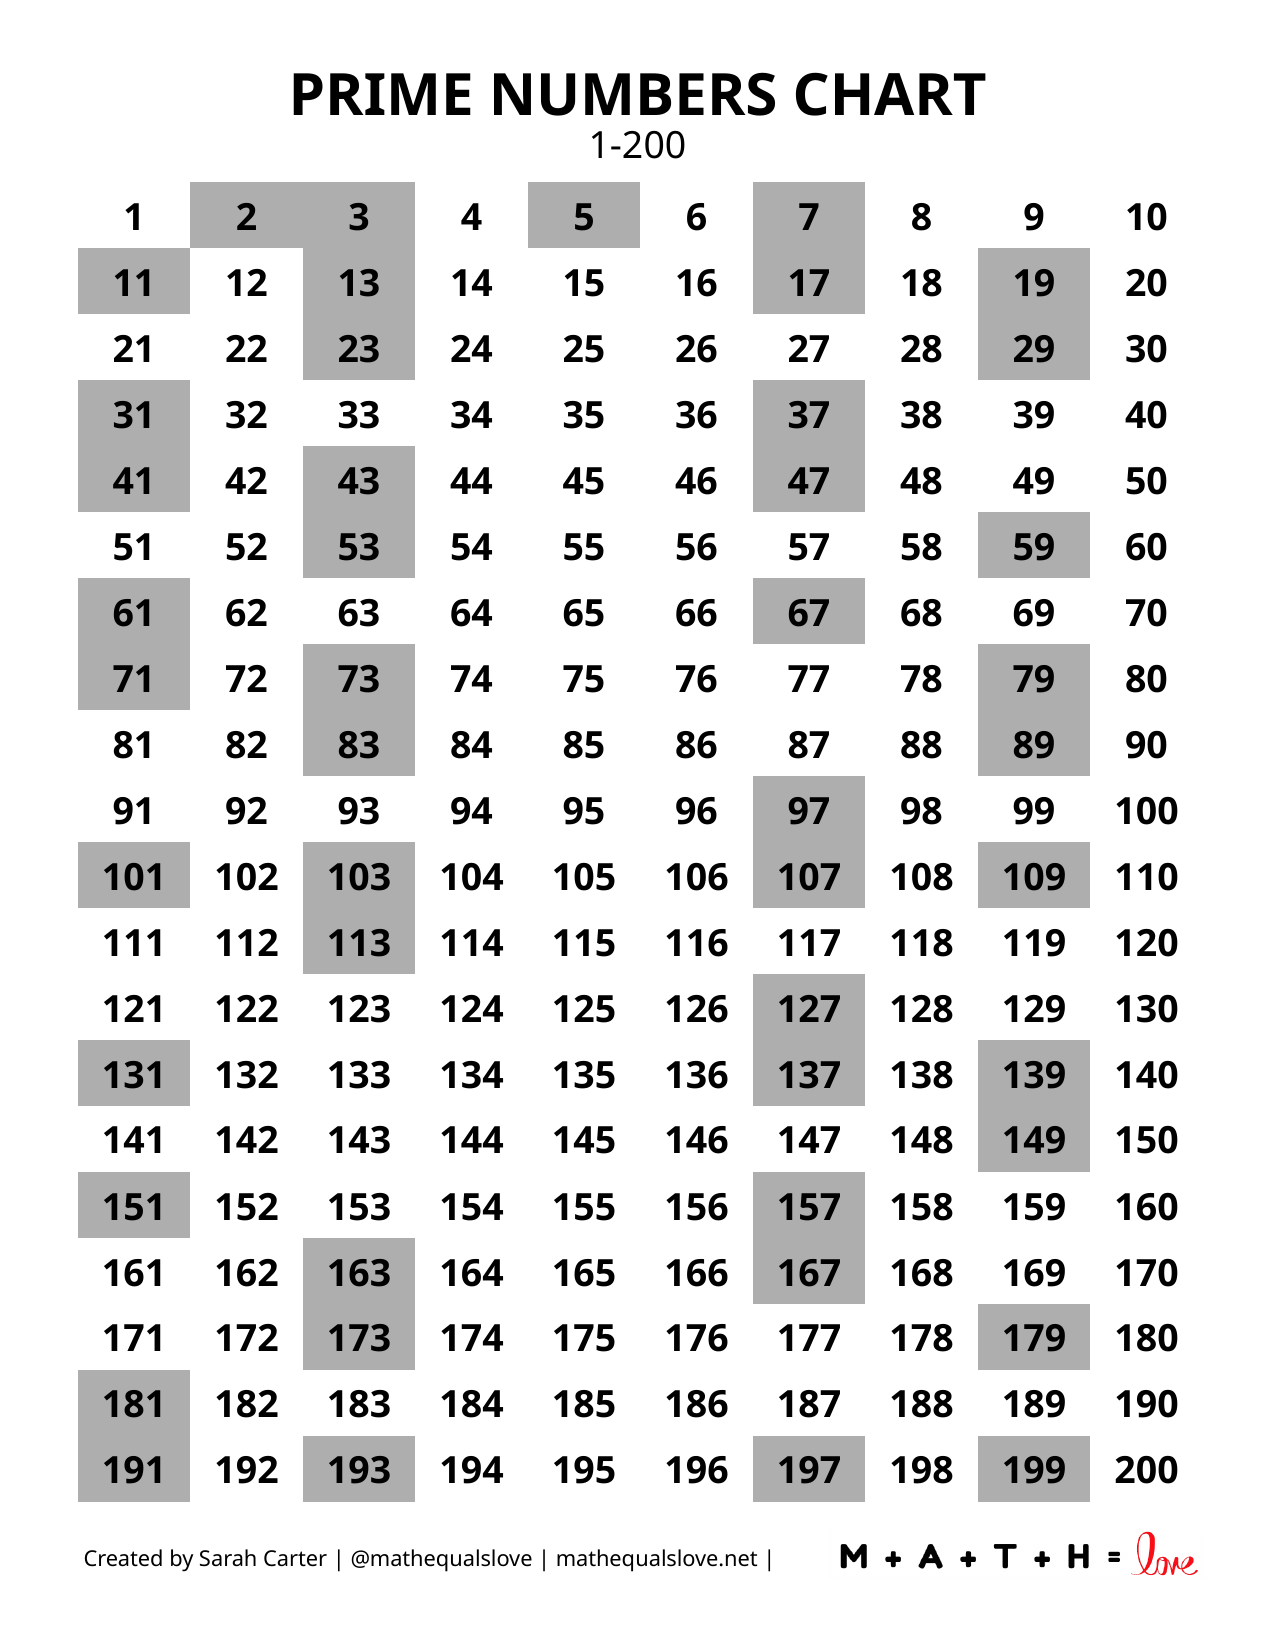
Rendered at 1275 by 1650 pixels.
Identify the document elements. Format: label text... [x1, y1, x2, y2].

table_cell 133 [303, 1040, 415, 1106]
table_cell 16 [640, 248, 753, 314]
table_cell 137 [753, 1040, 865, 1106]
table_cell 99 [978, 776, 1090, 842]
table_cell 128 [865, 974, 978, 1040]
table_cell 197 [753, 1436, 865, 1502]
table_cell 176 [640, 1304, 753, 1370]
table_cell 25 [528, 314, 640, 380]
table_cell 54 [415, 512, 528, 578]
table_cell 144 [415, 1106, 528, 1172]
table_cell 45 [528, 446, 640, 512]
table_cell 198 [865, 1436, 978, 1502]
table_cell 183 [303, 1370, 415, 1436]
table_cell 178 [865, 1304, 978, 1370]
table_cell 122 [190, 974, 303, 1040]
text_box PRIME NUMBERS CHART [68, 49, 1207, 135]
table_cell 66 [640, 578, 753, 644]
table_cell 47 [753, 446, 865, 512]
table_cell 123 [303, 974, 415, 1040]
table_header 7 [753, 182, 865, 248]
table_cell 108 [865, 842, 978, 908]
table_cell 93 [303, 776, 415, 842]
table_header 6 [640, 182, 753, 248]
table_cell 67 [753, 578, 865, 644]
table_cell 155 [528, 1172, 640, 1238]
table_cell 44 [415, 446, 528, 512]
table_cell 173 [303, 1304, 415, 1370]
table_cell 46 [640, 446, 753, 512]
table_cell 24 [415, 314, 528, 380]
table_cell 182 [190, 1370, 303, 1436]
table_cell 110 [1090, 842, 1203, 908]
table_cell 98 [865, 776, 978, 842]
table_cell 169 [978, 1238, 1090, 1304]
table_cell 116 [640, 908, 753, 974]
table_cell 61 [78, 578, 190, 644]
table_cell 167 [753, 1238, 865, 1304]
table_header 4 [415, 182, 528, 248]
table_cell 58 [865, 512, 978, 578]
table_cell 148 [865, 1106, 978, 1172]
table_cell 40 [1090, 380, 1203, 446]
table_cell 15 [528, 248, 640, 314]
table_cell 120 [1090, 908, 1203, 974]
table_cell 82 [190, 710, 303, 776]
table_cell 37 [753, 380, 865, 446]
table_cell 160 [1090, 1172, 1203, 1238]
table_cell 179 [978, 1304, 1090, 1370]
table_cell 131 [78, 1040, 190, 1106]
table_cell 86 [640, 710, 753, 776]
table_cell 127 [753, 974, 865, 1040]
table_cell 106 [640, 842, 753, 908]
table_cell 102 [190, 842, 303, 908]
table_cell 126 [640, 974, 753, 1040]
table_cell 104 [415, 842, 528, 908]
table_cell 161 [78, 1238, 190, 1304]
table_cell 168 [865, 1238, 978, 1304]
table_cell 90 [1090, 710, 1203, 776]
table_cell 89 [978, 710, 1090, 776]
table_cell 174 [415, 1304, 528, 1370]
table_cell 53 [303, 512, 415, 578]
table_cell 157 [753, 1172, 865, 1238]
table_cell 21 [78, 314, 190, 380]
table_cell 147 [753, 1106, 865, 1172]
table_header 8 [865, 182, 978, 248]
table_cell 101 [78, 842, 190, 908]
table_header 9 [978, 182, 1090, 248]
table_cell 132 [190, 1040, 303, 1106]
table_cell 77 [753, 644, 865, 710]
table_cell 166 [640, 1238, 753, 1304]
table_cell 105 [528, 842, 640, 908]
table_cell 87 [753, 710, 865, 776]
table_cell 136 [640, 1040, 753, 1106]
table_cell 31 [78, 380, 190, 446]
table_cell 79 [978, 644, 1090, 710]
table_cell 43 [303, 446, 415, 512]
table_cell 94 [415, 776, 528, 842]
table_cell 78 [865, 644, 978, 710]
table_cell 181 [78, 1370, 190, 1436]
table_header 2 [190, 182, 303, 248]
table_cell 135 [528, 1040, 640, 1106]
table_cell 85 [528, 710, 640, 776]
table_cell 187 [753, 1370, 865, 1436]
table_cell 18 [865, 248, 978, 314]
table_cell 112 [190, 908, 303, 974]
table_header 1 [78, 182, 190, 248]
table_cell 20 [1090, 248, 1203, 314]
table_cell 97 [753, 776, 865, 842]
table_cell 52 [190, 512, 303, 578]
table_cell 159 [978, 1172, 1090, 1238]
table_cell 95 [528, 776, 640, 842]
table_cell 153 [303, 1172, 415, 1238]
table_cell 42 [190, 446, 303, 512]
table_cell 14 [415, 248, 528, 314]
table_cell 165 [528, 1238, 640, 1304]
table_cell 27 [753, 314, 865, 380]
table_cell 13 [303, 248, 415, 314]
table_cell 12 [190, 248, 303, 314]
table_cell 29 [978, 314, 1090, 380]
table_cell 51 [78, 512, 190, 578]
table_cell 129 [978, 974, 1090, 1040]
table_cell 125 [528, 974, 640, 1040]
table_cell 63 [303, 578, 415, 644]
table_cell 23 [303, 314, 415, 380]
table_cell 49 [978, 446, 1090, 512]
table_cell 62 [190, 578, 303, 644]
table_cell 190 [1090, 1370, 1203, 1436]
table_cell 59 [978, 512, 1090, 578]
table_cell 171 [78, 1304, 190, 1370]
table_cell 80 [1090, 644, 1203, 710]
table_cell 34 [415, 380, 528, 446]
table_cell 115 [528, 908, 640, 974]
table_cell 184 [415, 1370, 528, 1436]
text_box Created by Sarah Carter | @mathequalslove | mathequalslove.net | [68, 1537, 826, 1579]
table_cell 107 [753, 842, 865, 908]
table_cell 96 [640, 776, 753, 842]
table_cell 35 [528, 380, 640, 446]
table_cell 11 [78, 248, 190, 314]
table_cell 154 [415, 1172, 528, 1238]
table_cell 22 [190, 314, 303, 380]
table_cell 76 [640, 644, 753, 710]
table_cell 158 [865, 1172, 978, 1238]
table_cell 185 [528, 1370, 640, 1436]
table_cell 124 [415, 974, 528, 1040]
table_cell 19 [978, 248, 1090, 314]
table_cell 146 [640, 1106, 753, 1172]
table_cell 113 [303, 908, 415, 974]
table_cell 50 [1090, 446, 1203, 512]
picture [826, 1528, 1207, 1580]
table_cell 191 [78, 1436, 190, 1502]
table_cell 156 [640, 1172, 753, 1238]
table_cell 121 [78, 974, 190, 1040]
table_cell 151 [78, 1172, 190, 1238]
table_cell 33 [303, 380, 415, 446]
table_cell 194 [415, 1436, 528, 1502]
table_cell 64 [415, 578, 528, 644]
table_cell 200 [1090, 1436, 1203, 1502]
table_cell 142 [190, 1106, 303, 1172]
table_cell 109 [978, 842, 1090, 908]
table_cell 83 [303, 710, 415, 776]
table_cell 199 [978, 1436, 1090, 1502]
table_cell 188 [865, 1370, 978, 1436]
table_cell 56 [640, 512, 753, 578]
table_cell 74 [415, 644, 528, 710]
table_cell 75 [528, 644, 640, 710]
table_cell 36 [640, 380, 753, 446]
table_cell 57 [753, 512, 865, 578]
table_cell 92 [190, 776, 303, 842]
table_cell 189 [978, 1370, 1090, 1436]
text_box 1-200 [318, 113, 957, 174]
table_cell 139 [978, 1040, 1090, 1106]
table_cell 55 [528, 512, 640, 578]
table_cell 81 [78, 710, 190, 776]
table_cell 88 [865, 710, 978, 776]
table_cell 180 [1090, 1304, 1203, 1370]
table_cell 100 [1090, 776, 1203, 842]
table_header 5 [528, 182, 640, 248]
table_cell 119 [978, 908, 1090, 974]
table_cell 195 [528, 1436, 640, 1502]
table_cell 69 [978, 578, 1090, 644]
table_cell 163 [303, 1238, 415, 1304]
table_cell 71 [78, 644, 190, 710]
table_cell 84 [415, 710, 528, 776]
table_cell 149 [978, 1106, 1090, 1172]
table_header 3 [303, 182, 415, 248]
table_cell 65 [528, 578, 640, 644]
table_cell 141 [78, 1106, 190, 1172]
table_cell 38 [865, 380, 978, 446]
table_cell 111 [78, 908, 190, 974]
table_cell 143 [303, 1106, 415, 1172]
table_cell 91 [78, 776, 190, 842]
table_header 10 [1090, 182, 1203, 248]
table_cell 140 [1090, 1040, 1203, 1106]
table_cell 41 [78, 446, 190, 512]
table_cell 39 [978, 380, 1090, 446]
table_cell 118 [865, 908, 978, 974]
table_cell 73 [303, 644, 415, 710]
table_cell 192 [190, 1436, 303, 1502]
table_cell 138 [865, 1040, 978, 1106]
table_cell 30 [1090, 314, 1203, 380]
table_cell 70 [1090, 578, 1203, 644]
table_cell 72 [190, 644, 303, 710]
table_cell 117 [753, 908, 865, 974]
table_cell 48 [865, 446, 978, 512]
table_cell 103 [303, 842, 415, 908]
table_cell 130 [1090, 974, 1203, 1040]
table_cell 26 [640, 314, 753, 380]
table_cell 172 [190, 1304, 303, 1370]
table_cell 186 [640, 1370, 753, 1436]
table_cell 193 [303, 1436, 415, 1502]
table_cell 60 [1090, 512, 1203, 578]
table_cell 175 [528, 1304, 640, 1370]
table_cell 32 [190, 380, 303, 446]
table_cell 134 [415, 1040, 528, 1106]
table_cell 196 [640, 1436, 753, 1502]
table_cell 145 [528, 1106, 640, 1172]
table_cell 68 [865, 578, 978, 644]
table_cell 150 [1090, 1106, 1203, 1172]
table_cell 17 [753, 248, 865, 314]
table_cell 152 [190, 1172, 303, 1238]
table_cell 28 [865, 314, 978, 380]
table_cell 164 [415, 1238, 528, 1304]
table_cell 177 [753, 1304, 865, 1370]
table_cell 170 [1090, 1238, 1203, 1304]
table_cell 114 [415, 908, 528, 974]
table_cell 162 [190, 1238, 303, 1304]
